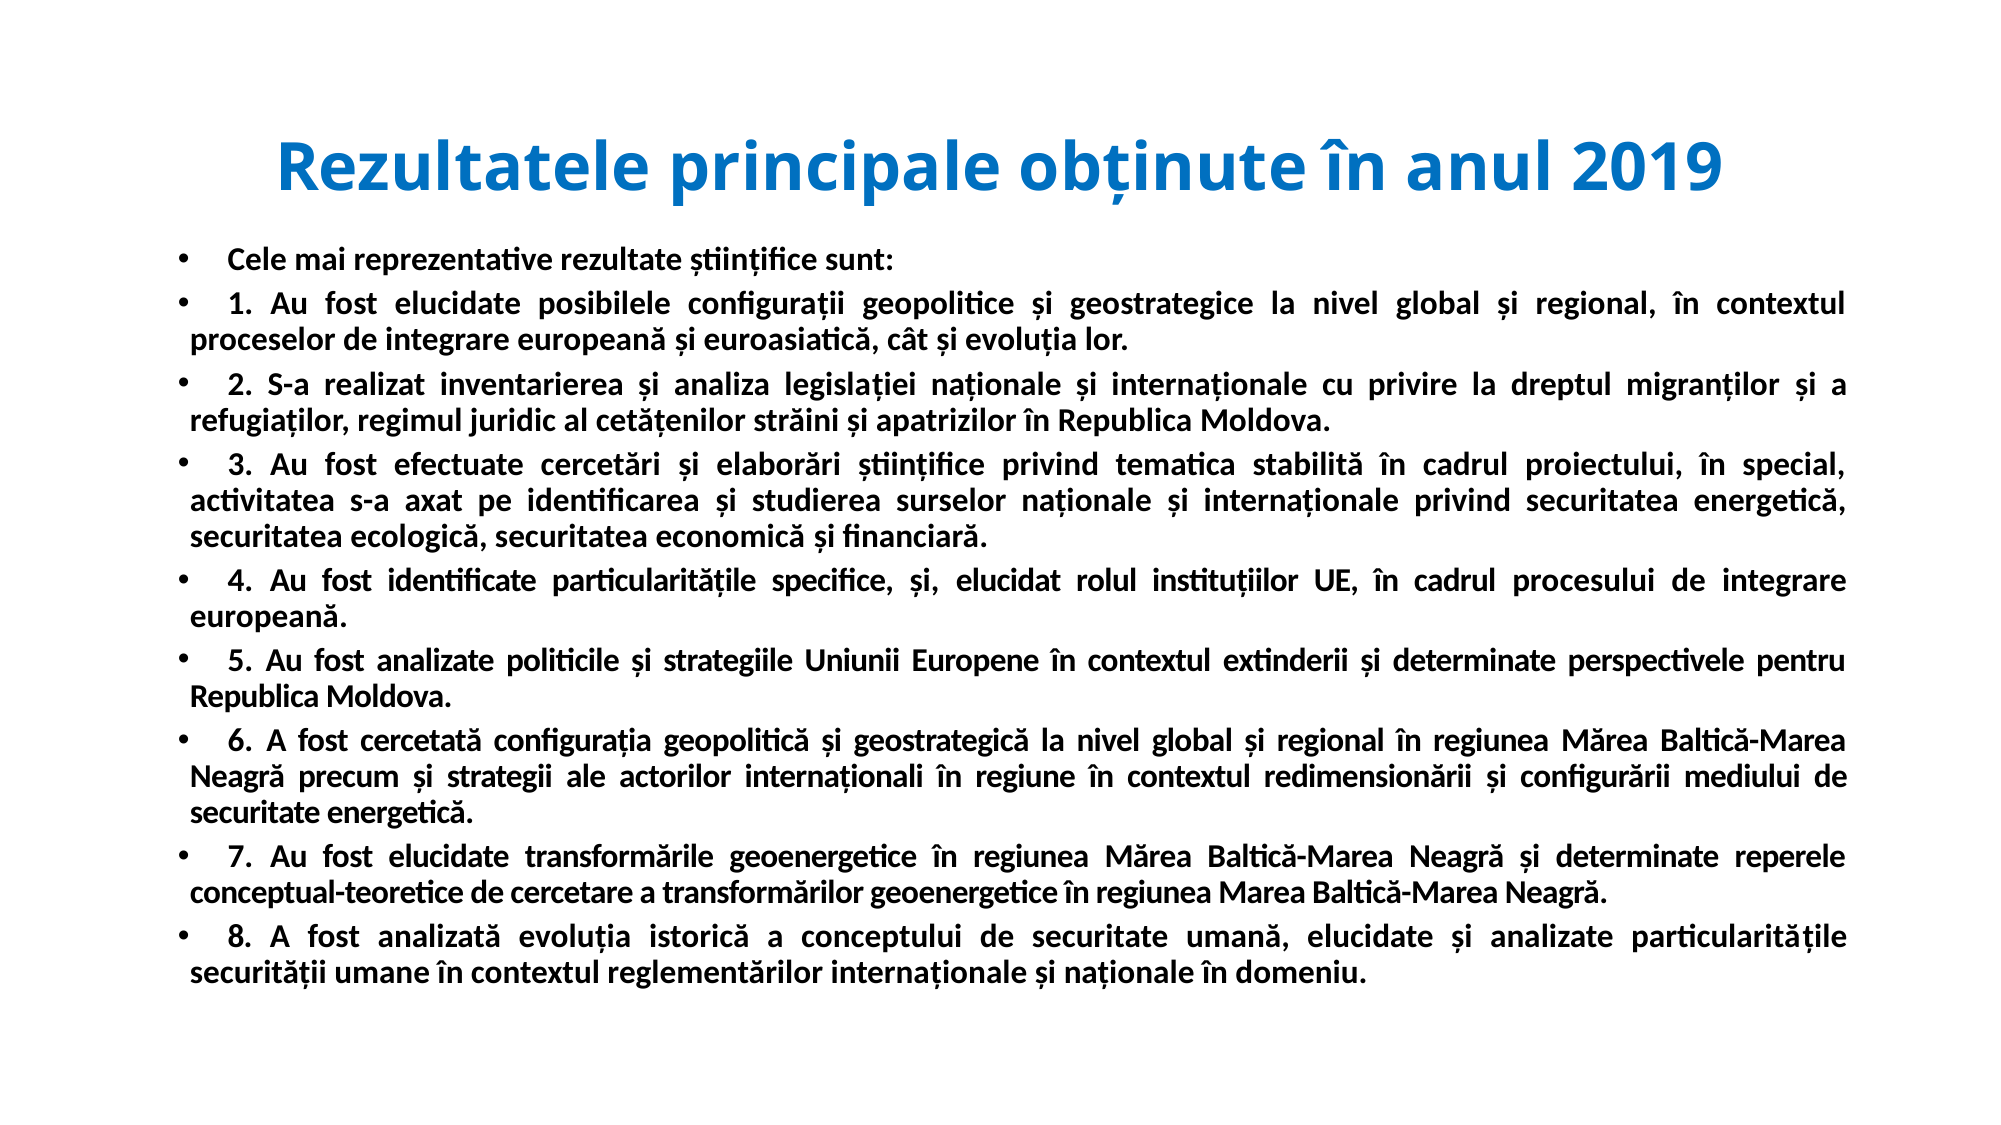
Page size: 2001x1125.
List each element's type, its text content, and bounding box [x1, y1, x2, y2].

title Rezultatele principale obținute în anul 2019 [137, 59, 1863, 234]
list Cele mai reprezentative rezultate științifice sunt: 1. Au fost elucidate posibilele configurații geopolitice și geostrategice la nivel global și regional, în contextul proceselor de integrare europeană şi euroasiatică, cât şi evoluţia lor. 2. S-a realizat inventarierea și analiza legislației naționale și internaționale cu privire la dreptul migranţilor şi a refugiaţilor, regimul juridic al cetățenilor străini și apatrizilor în Republica Moldova. 3. Au fost efectuate cercetări şi elaborări ştiinţifice privind tematica stabilită în cadrul proiectului, în special, activitatea s-a axat pe identificarea şi studierea surselor naţionale şi internaţionale privind securitatea energetică, securitatea ecologică, securitatea economică şi financiară. 4. Au fost identificate particularitățile specifice, și, elucidat rolul instituțiilor UE, în cadrul procesului de integrare europeană. 5. Au fost analizate politicile și strategiile Uniunii Europene în contextul extinderii și determinate perspectivele pentru Republica Moldova. 6. A fost cercetată configurația geopolitică și geostrategică la nivel global și regional în regiunea Mărea Baltică-Marea Neagră precum şi strategii ale actorilor internaționali în regiune în contextul redimensionării şi configurării mediului de securitate energetică. 7. Au fost elucidate transformările geoenergetice în regiunea Mărea Baltică-Marea Neagră și determinate reperele conceptual-teoretice de cercetare a transformărilor geoenergetice în regiunea Marea Baltică-Marea Neagră. 8. A fost analizată evoluția istorică a conceptului de securitate umană, elucidate și analizate particularitățile securității umane în contextul reglementărilor internaționale și naționale în domeniu. [137, 234, 1863, 1014]
